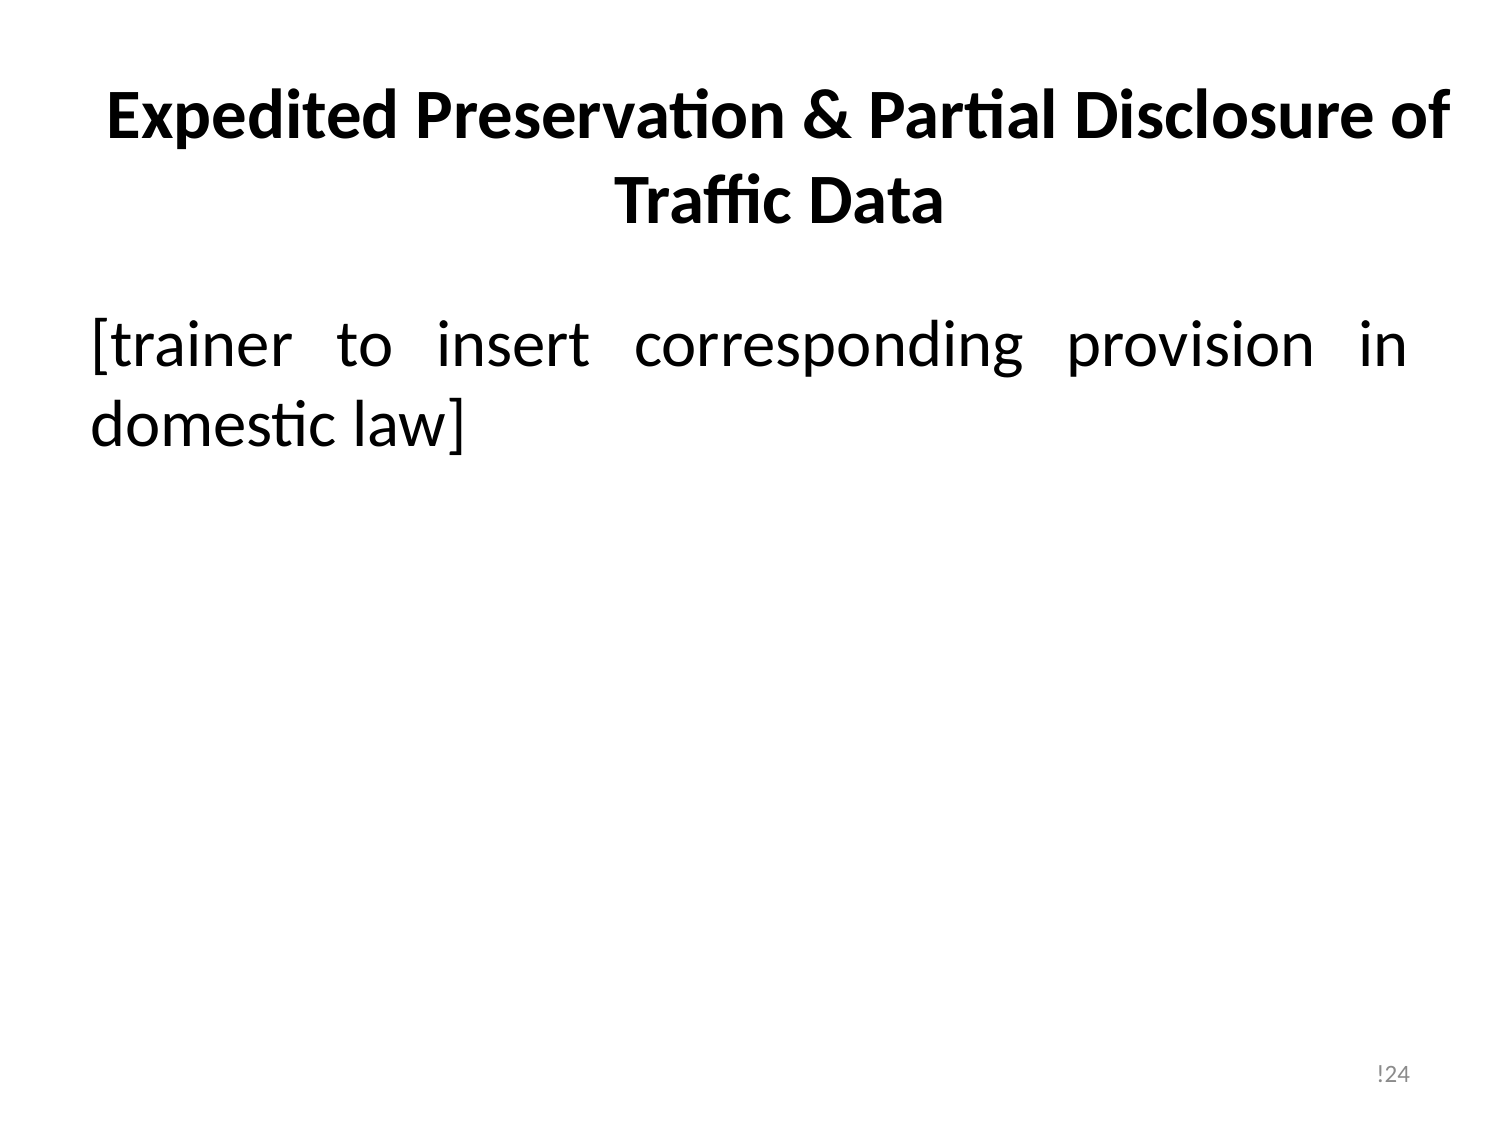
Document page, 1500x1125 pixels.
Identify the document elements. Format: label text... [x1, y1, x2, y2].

slide_number !24 [1074, 1042, 1425, 1103]
list [trainer to insert corresponding provision in domestic law] [75, 291, 1425, 1067]
title Expedited Preservation & Partial Disclosure of Traffic Data [75, 60, 1486, 247]
